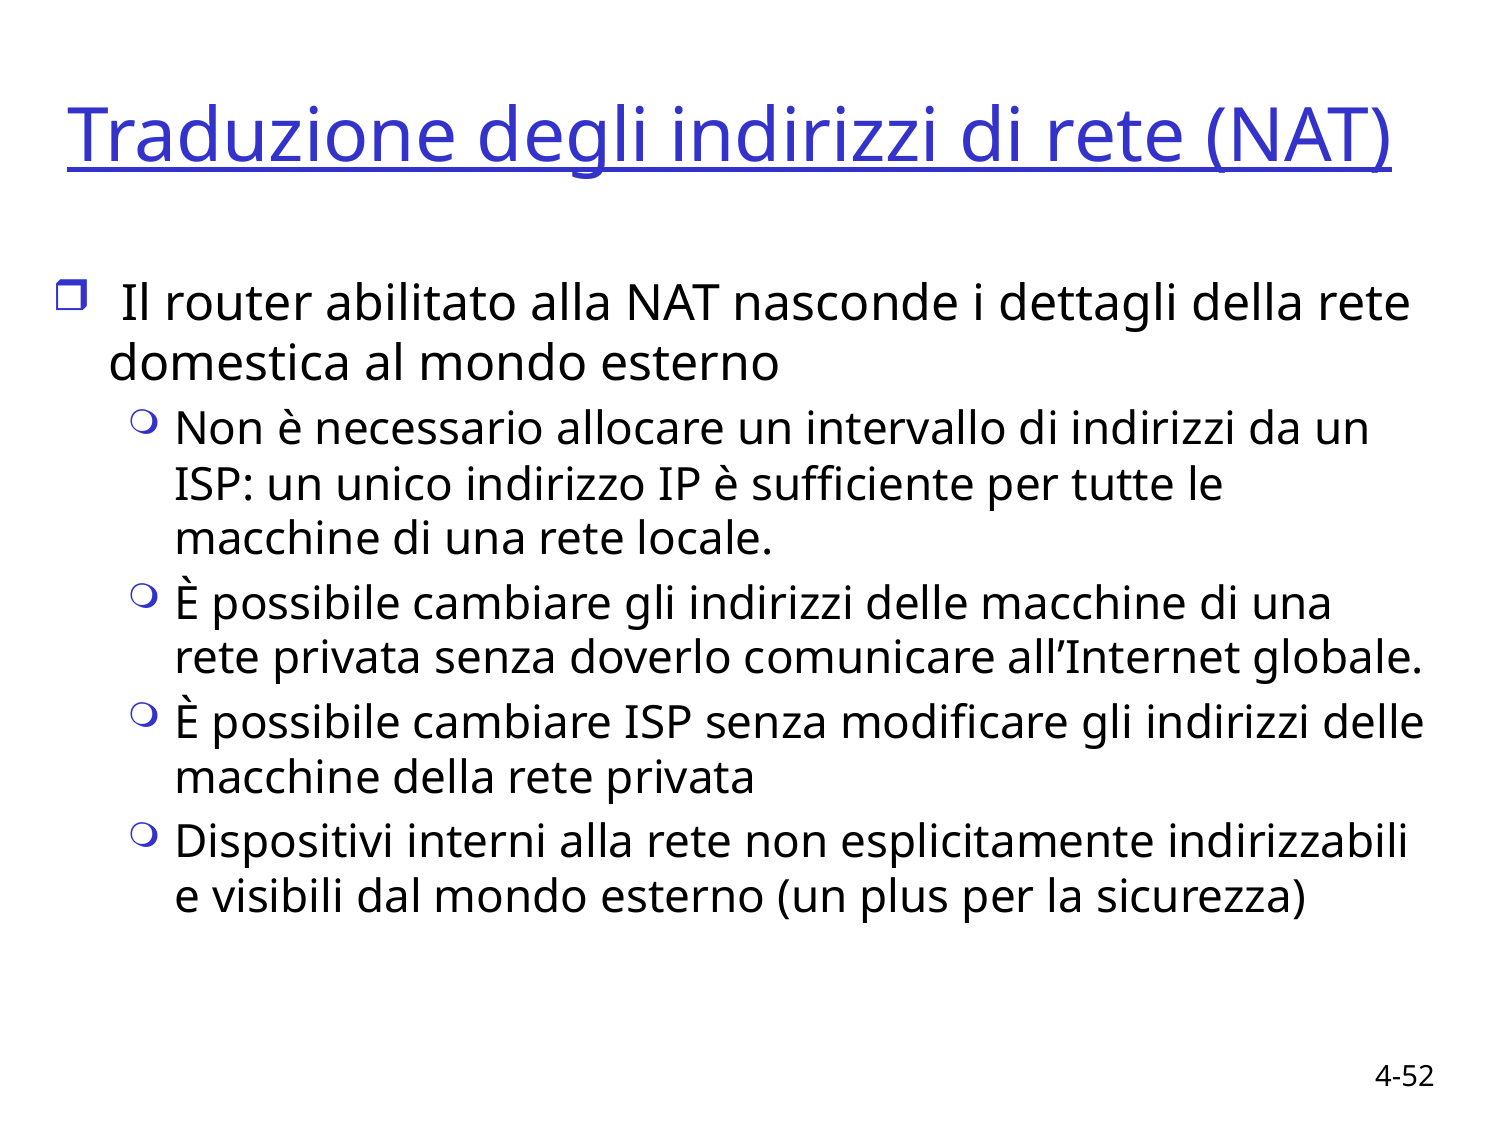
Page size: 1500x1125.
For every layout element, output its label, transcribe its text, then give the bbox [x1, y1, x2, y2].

title Traduzione degli indirizzi di rete (NAT) [51, 37, 1500, 226]
slide_number 4-52 [1338, 1049, 1451, 1125]
list Il router abilitato alla NAT nasconde i dettagli della rete domestica al mondo esterno Non è necessario allocare un intervallo di indirizzi da un ISP: un unico indirizzo IP è sufficiente per tutte le macchine di una rete locale. È possibile cambiare gli indirizzi delle macchine di una rete privata senza doverlo comunicare all’Internet globale. È possibile cambiare ISP senza modificare gli indirizzi delle macchine della rete privata Dispositivi interni alla rete non esplicitamente indirizzabili e visibili dal mondo esterno (un plus per la sicurezza) [37, 262, 1445, 1026]
